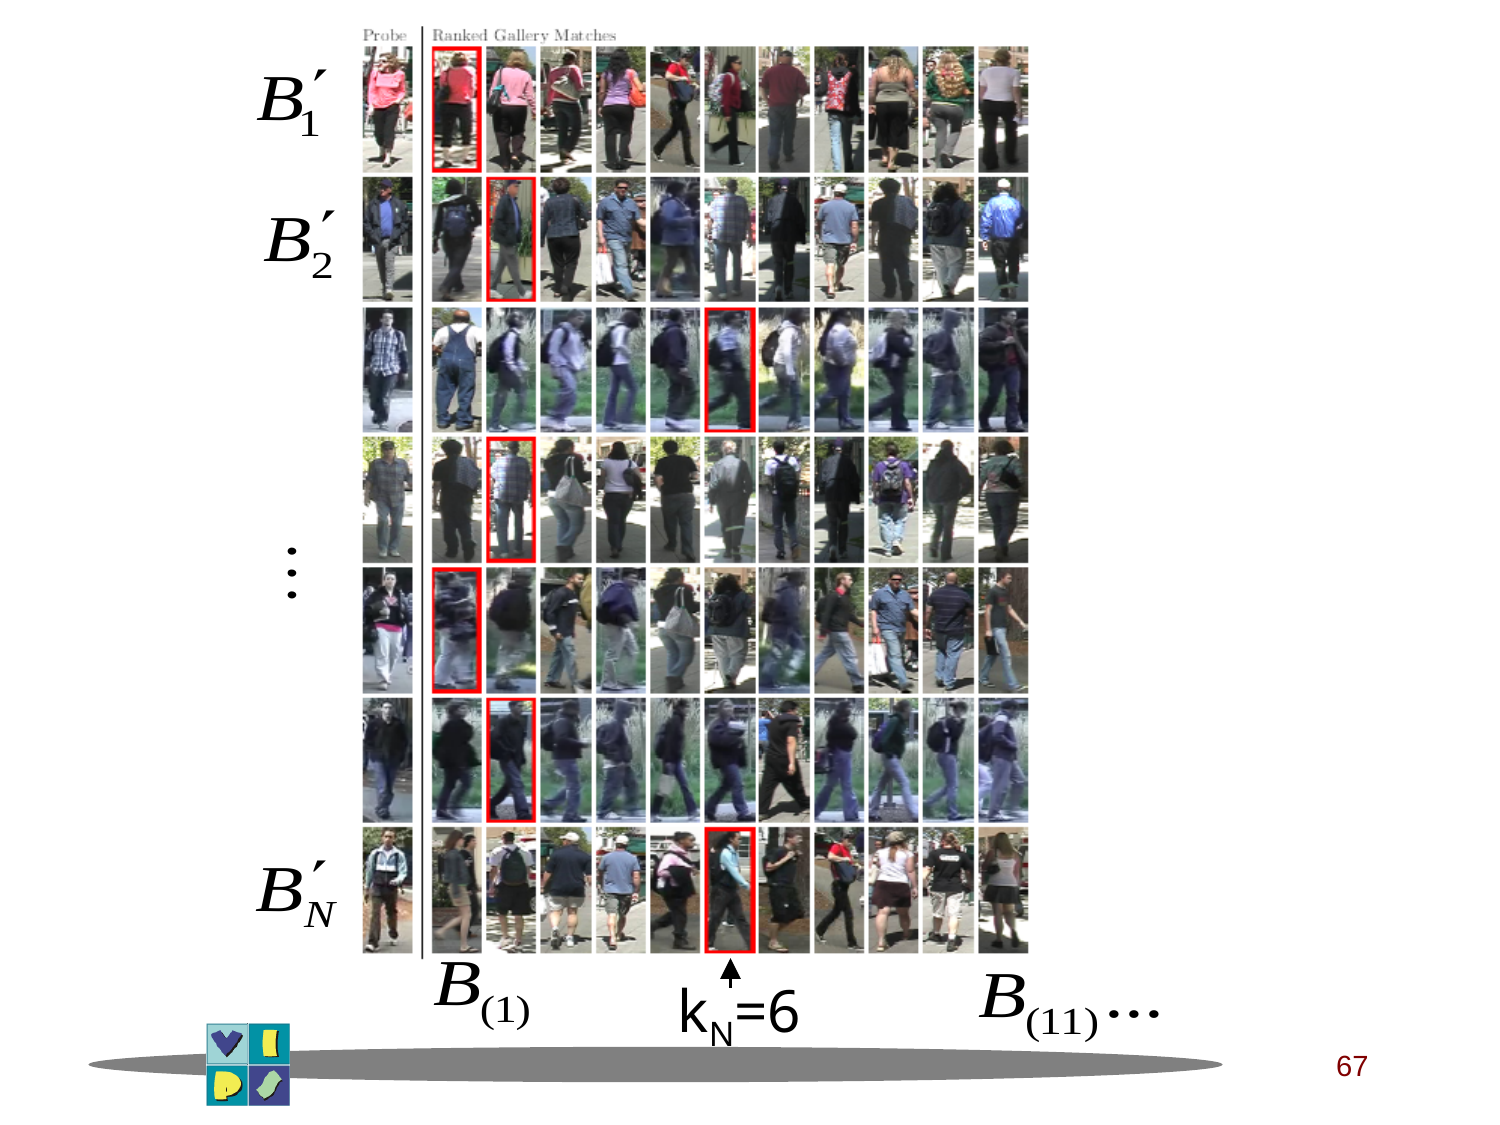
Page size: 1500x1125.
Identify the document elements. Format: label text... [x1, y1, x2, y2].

text_box kN=6 [662, 974, 816, 1061]
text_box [240, 845, 354, 945]
slide_number 67 [1033, 1039, 1384, 1118]
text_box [249, 196, 349, 290]
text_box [265, 526, 306, 610]
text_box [241, 54, 335, 148]
picture [206, 1023, 290, 1106]
picture [348, 15, 1052, 965]
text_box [964, 952, 1176, 1057]
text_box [419, 940, 545, 1045]
